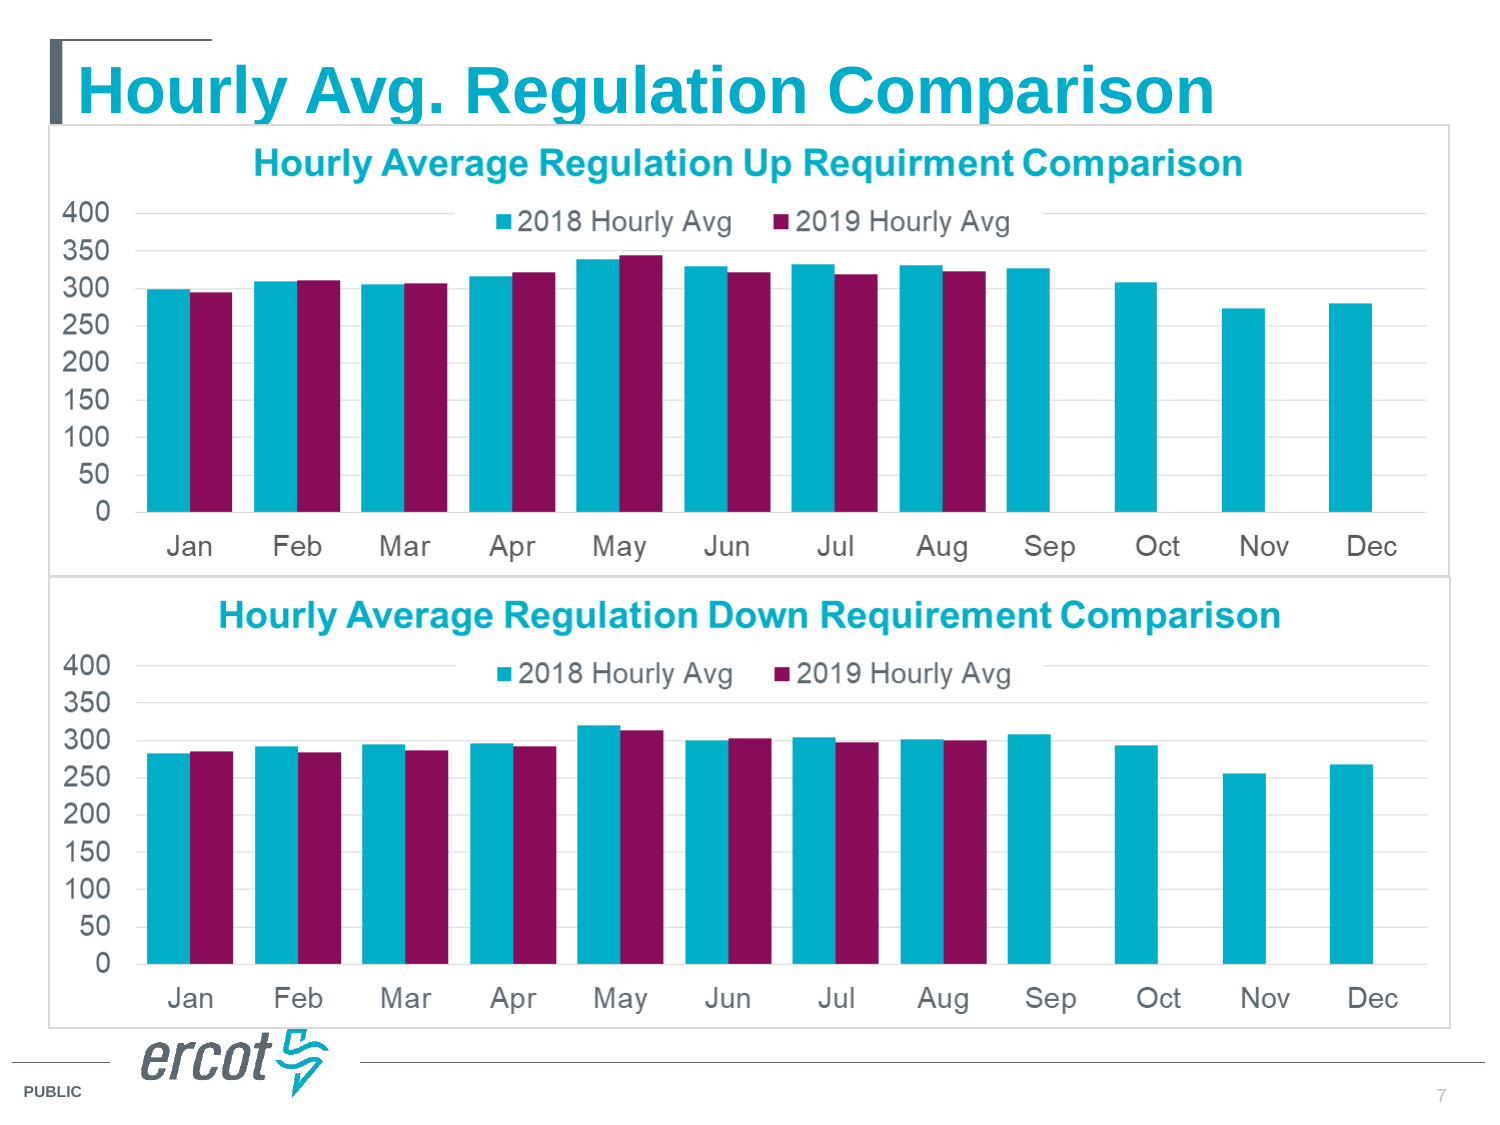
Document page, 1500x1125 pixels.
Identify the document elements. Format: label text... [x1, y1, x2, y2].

picture [48, 124, 1452, 1100]
title Hourly Avg. Regulation Comparison [62, 39, 1450, 124]
